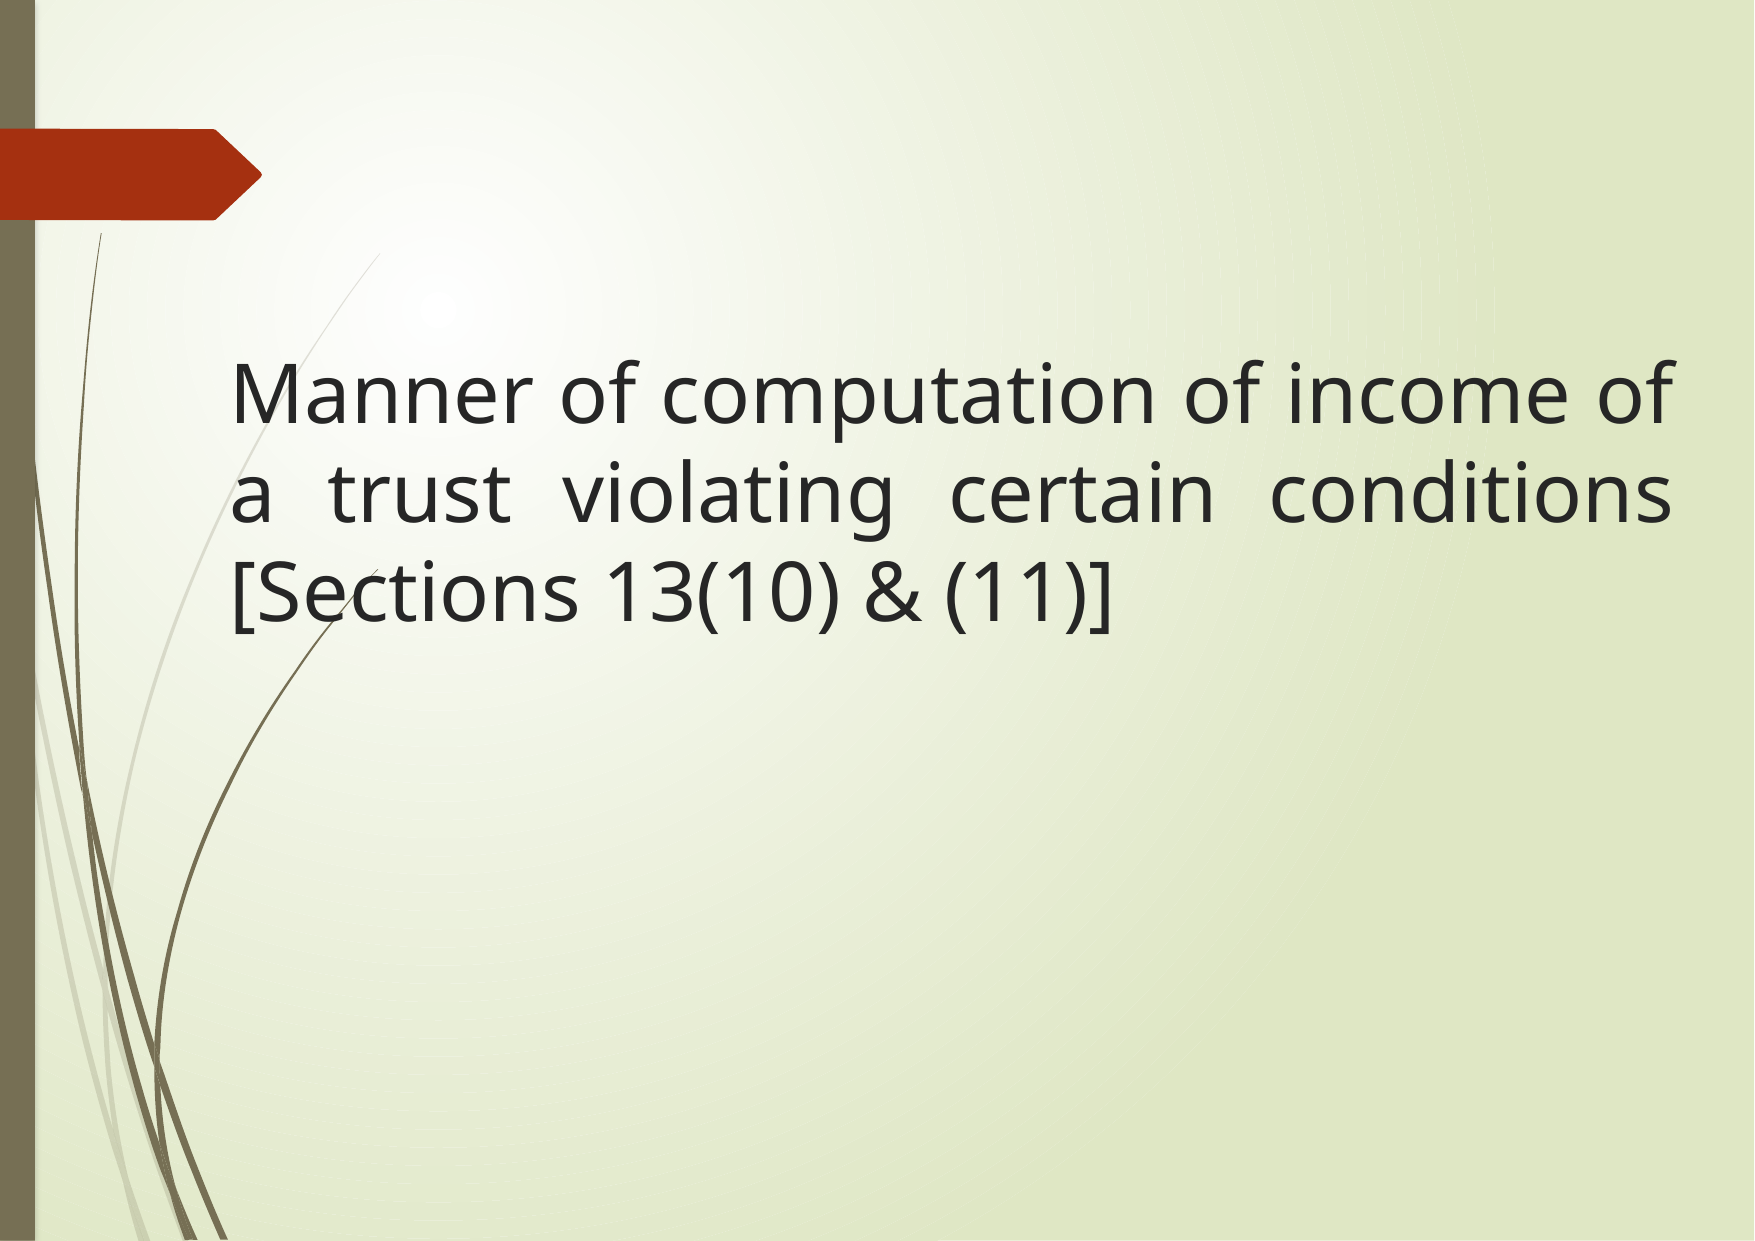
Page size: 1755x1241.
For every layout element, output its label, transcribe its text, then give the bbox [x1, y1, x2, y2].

title Manner of computation of income of a trust violating certain conditions [Sections 13(10) & (11)] [214, 332, 1690, 1033]
